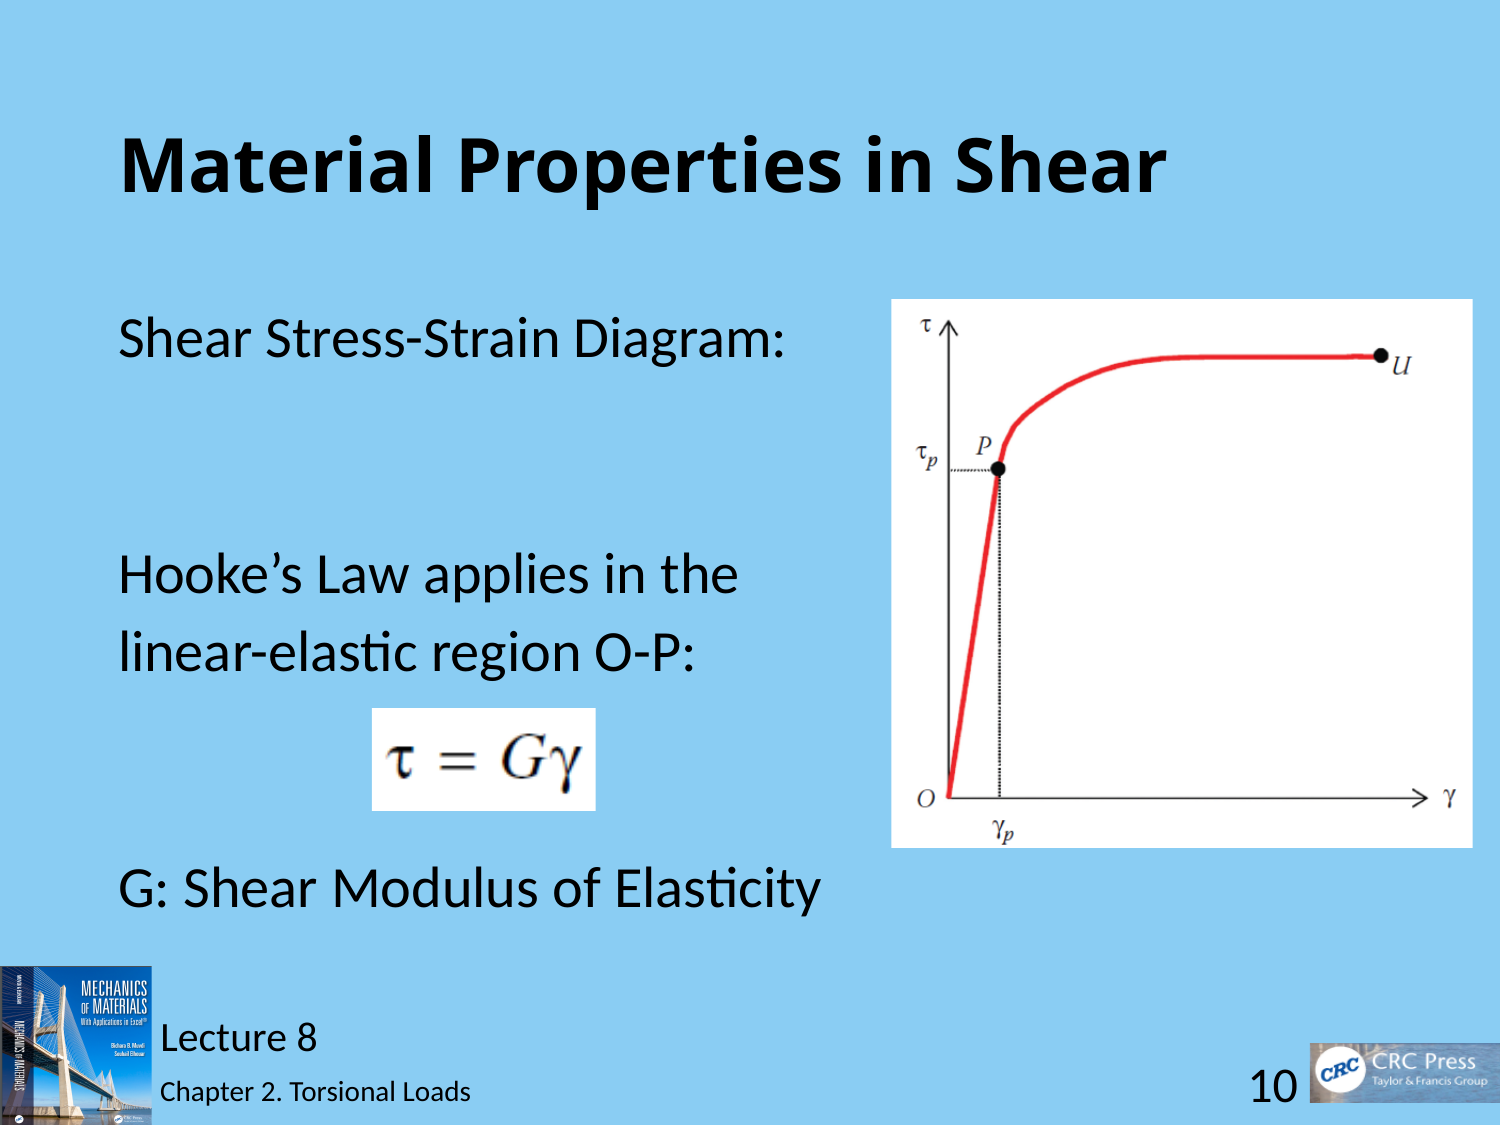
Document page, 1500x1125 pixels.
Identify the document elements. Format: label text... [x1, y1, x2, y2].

list Shear Stress-Strain Diagram: Hooke’s Law applies in the linear-elastic region O-P: G: Shear Modulus of Elasticity [103, 299, 1397, 1014]
picture [891, 299, 1473, 848]
slide_number 10 [1162, 1045, 1313, 1105]
slide_number Lecture 8 [145, 1005, 483, 1066]
picture [1309, 1043, 1500, 1103]
footer Chapter 2. Torsional Loads [145, 1065, 956, 1125]
picture [371, 708, 596, 811]
title Material Properties in Shear [103, 59, 1397, 278]
picture [0, 966, 145, 1125]
